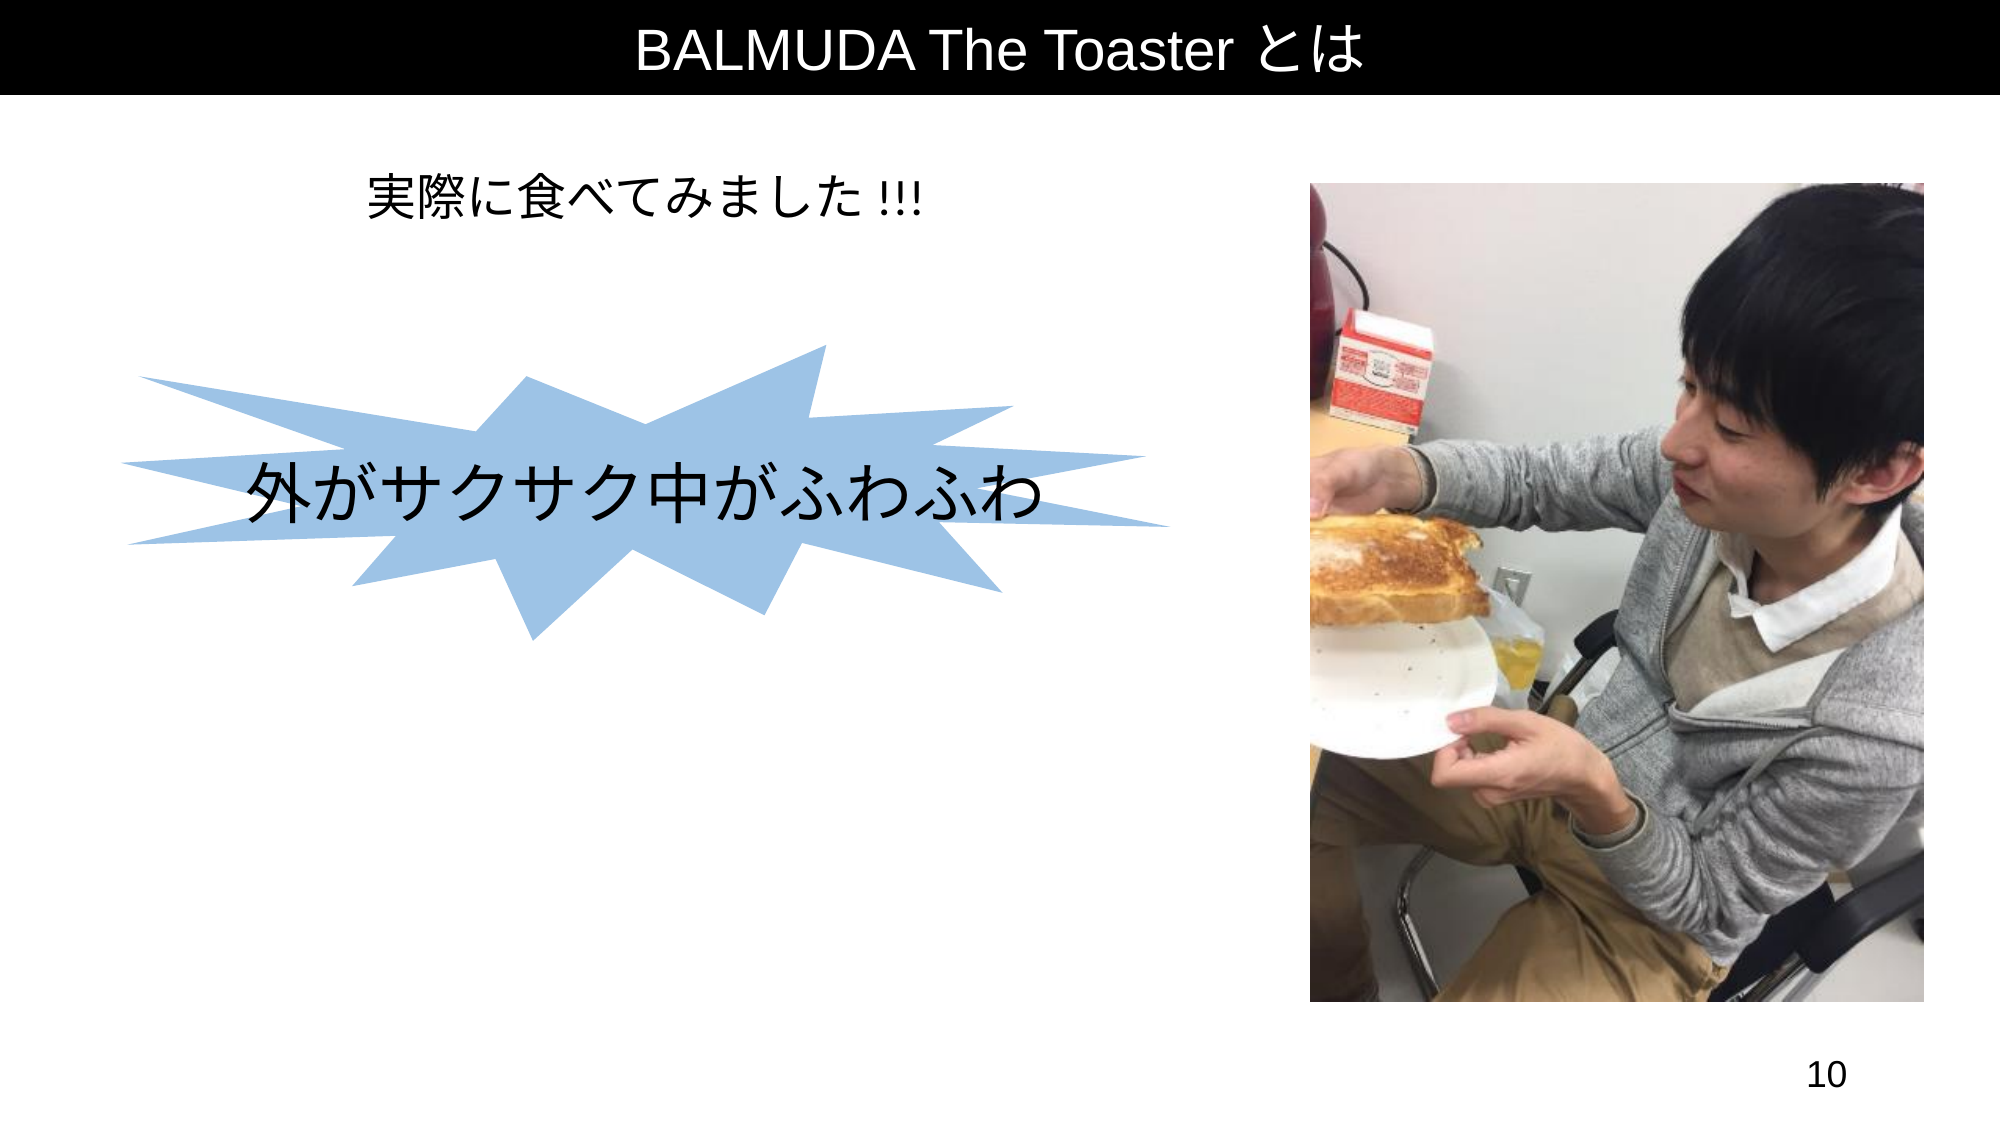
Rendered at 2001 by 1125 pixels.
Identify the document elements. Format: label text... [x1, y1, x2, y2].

text_box 外がサクサク中がふわふわ [230, 444, 1061, 540]
text_box [1061, 505, 1171, 527]
slide_number 10 [1412, 1042, 1863, 1103]
picture [1310, 183, 1924, 1003]
text_box [138, 344, 1014, 444]
text_box BALMUDA The Toasterとは [0, 0, 2000, 95]
text_box [1061, 451, 1147, 473]
text_box 実際に食べてみました!!! [338, 158, 953, 233]
text_box [120, 456, 230, 490]
text_box [127, 521, 270, 545]
text_box [351, 540, 1003, 641]
